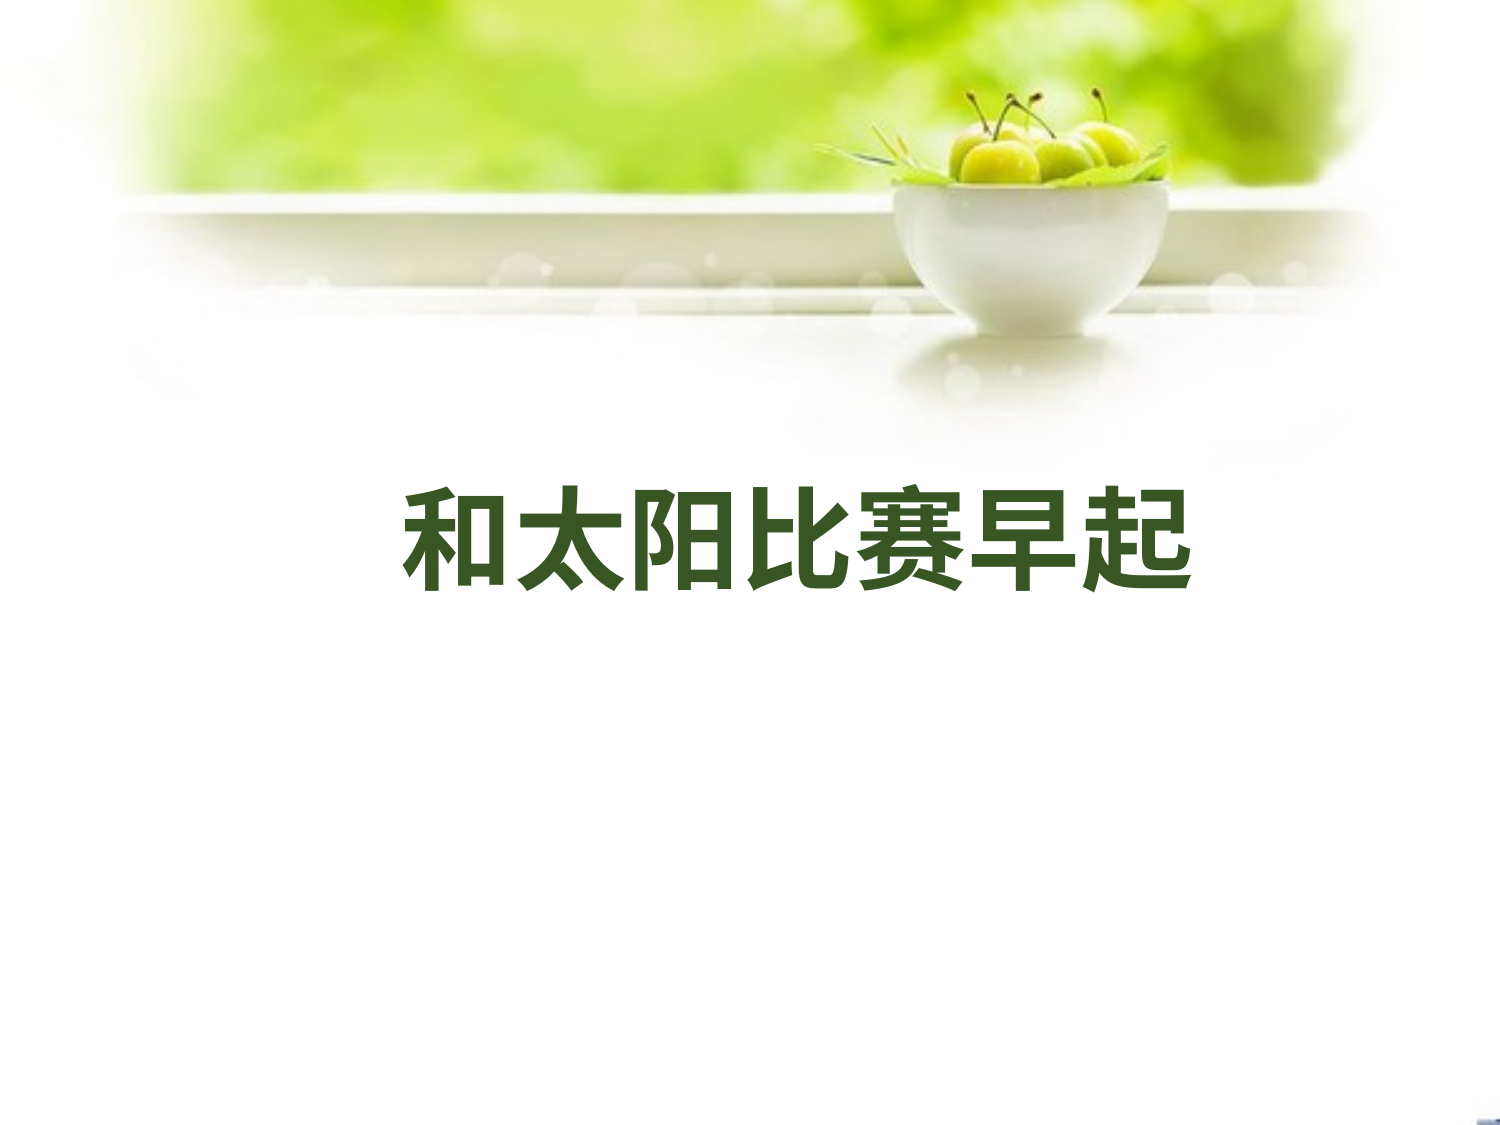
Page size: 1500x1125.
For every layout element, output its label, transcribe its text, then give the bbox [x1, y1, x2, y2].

picture [0, 0, 1500, 1125]
title 和太阳比赛早起 [253, 491, 1211, 733]
